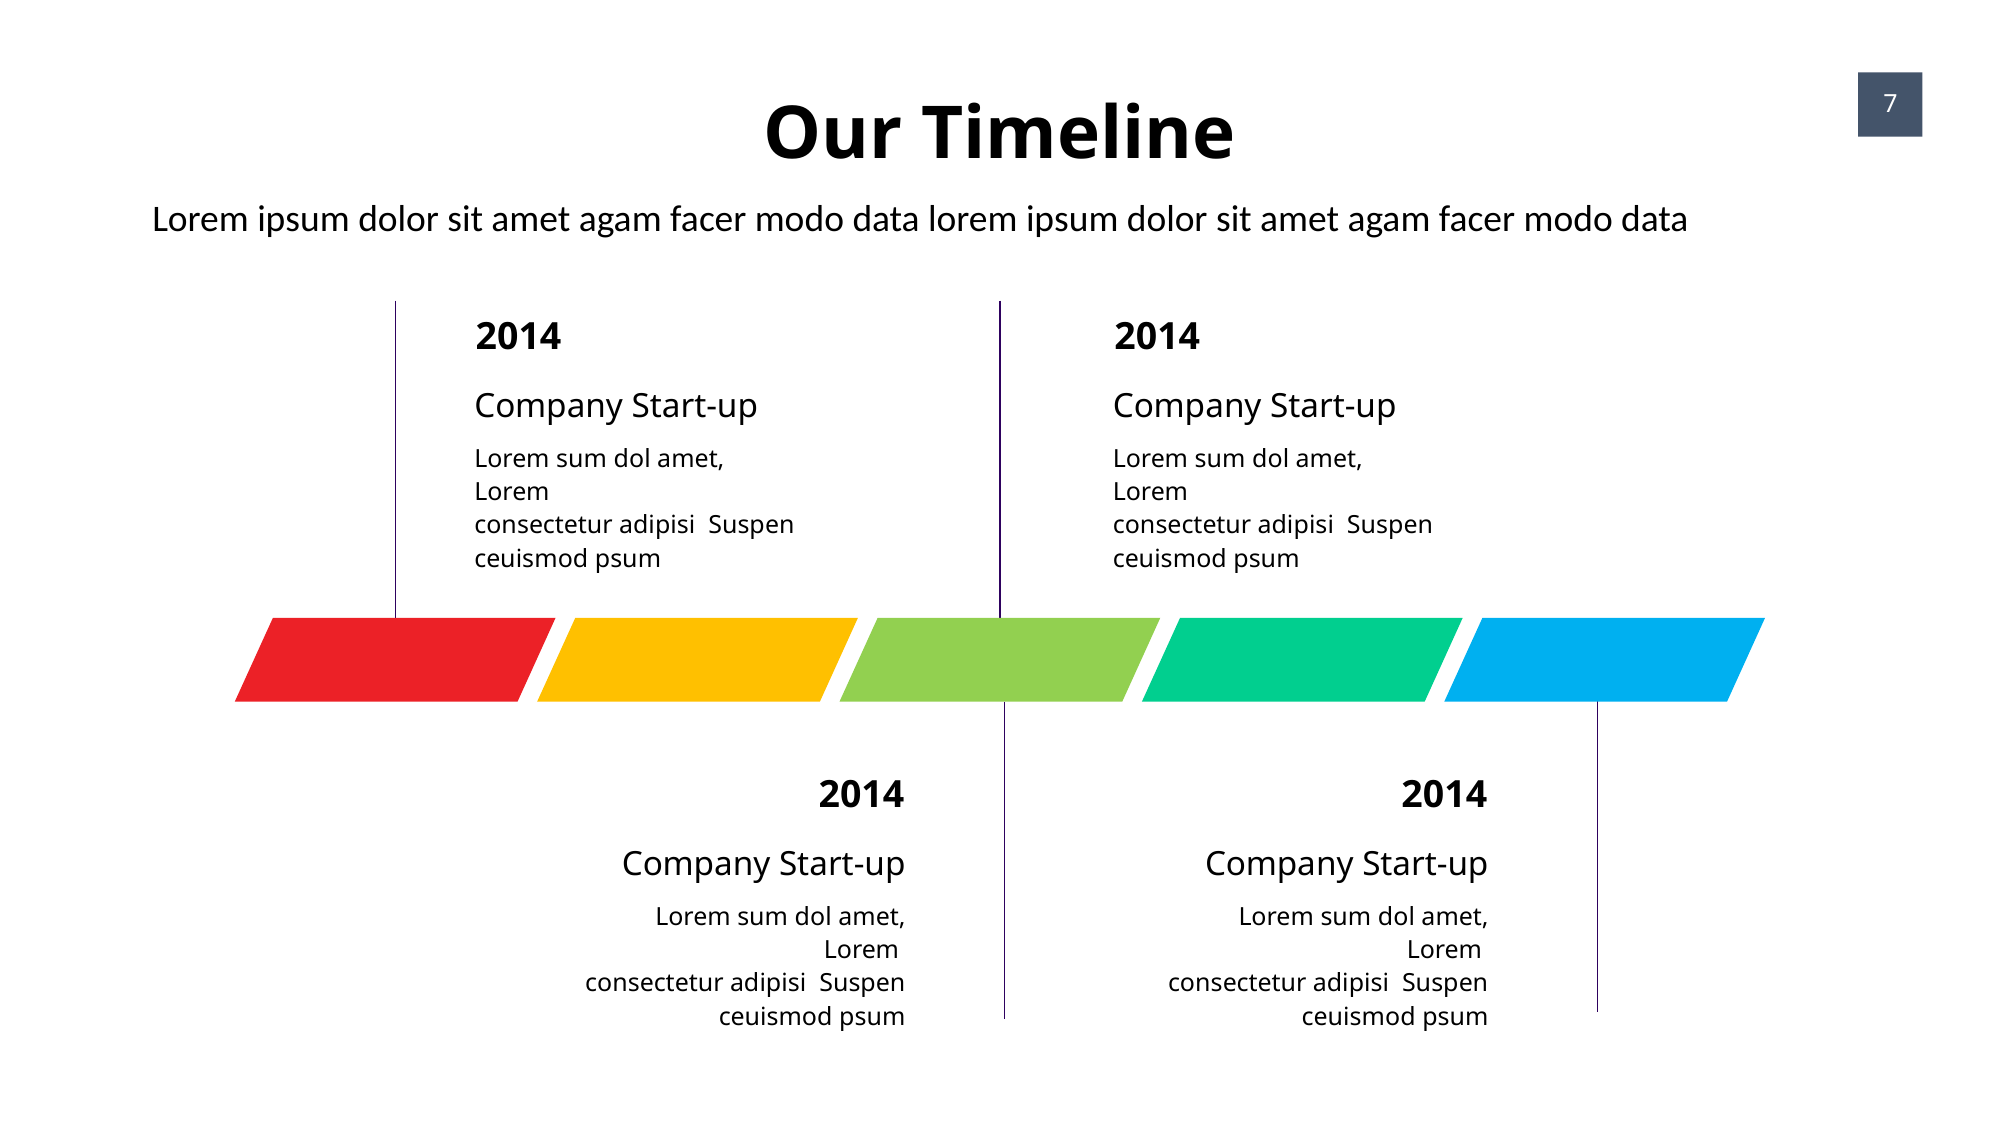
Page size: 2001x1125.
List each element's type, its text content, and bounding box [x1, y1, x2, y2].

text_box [459, 304, 843, 548]
text_box [1444, 617, 1766, 702]
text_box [1120, 762, 1504, 1006]
slide_number 7 [1863, 78, 1927, 130]
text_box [1098, 304, 1482, 548]
title Our Timeline [137, 78, 1863, 191]
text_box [537, 762, 921, 1006]
text_box [839, 617, 1161, 702]
text_box [1141, 617, 1463, 702]
text_box [234, 617, 556, 702]
subtitle Lorem ipsum dolor sit amet agam facer modo data lorem ipsum dolor sit amet agam facer modo data [137, 191, 1863, 227]
text_box [537, 617, 858, 702]
